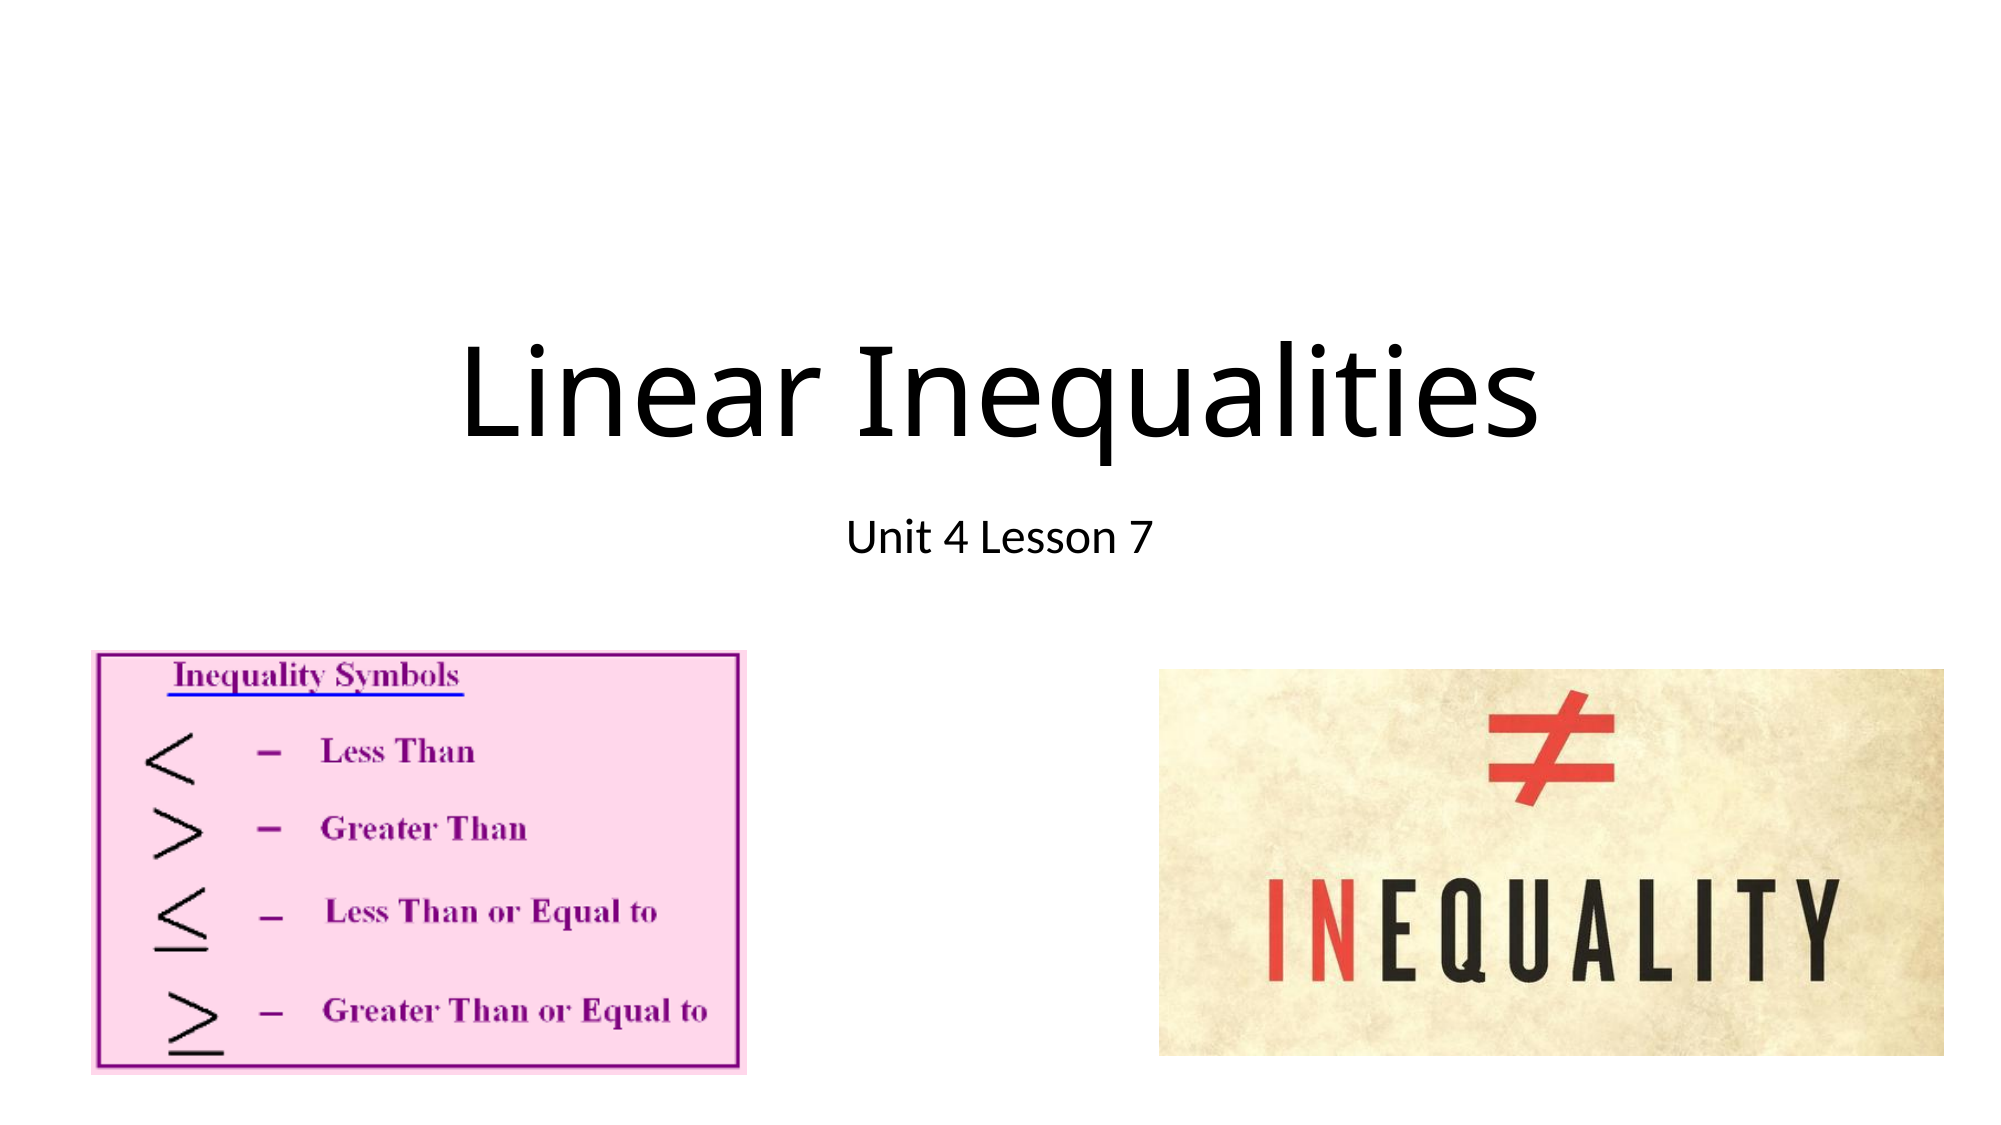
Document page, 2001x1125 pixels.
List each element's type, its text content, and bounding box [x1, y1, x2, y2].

title Linear Inequalities [249, 79, 1750, 471]
subtitle Unit 4 Lesson 7 [249, 502, 1750, 774]
picture [1159, 669, 1944, 1056]
picture [91, 650, 747, 1075]
